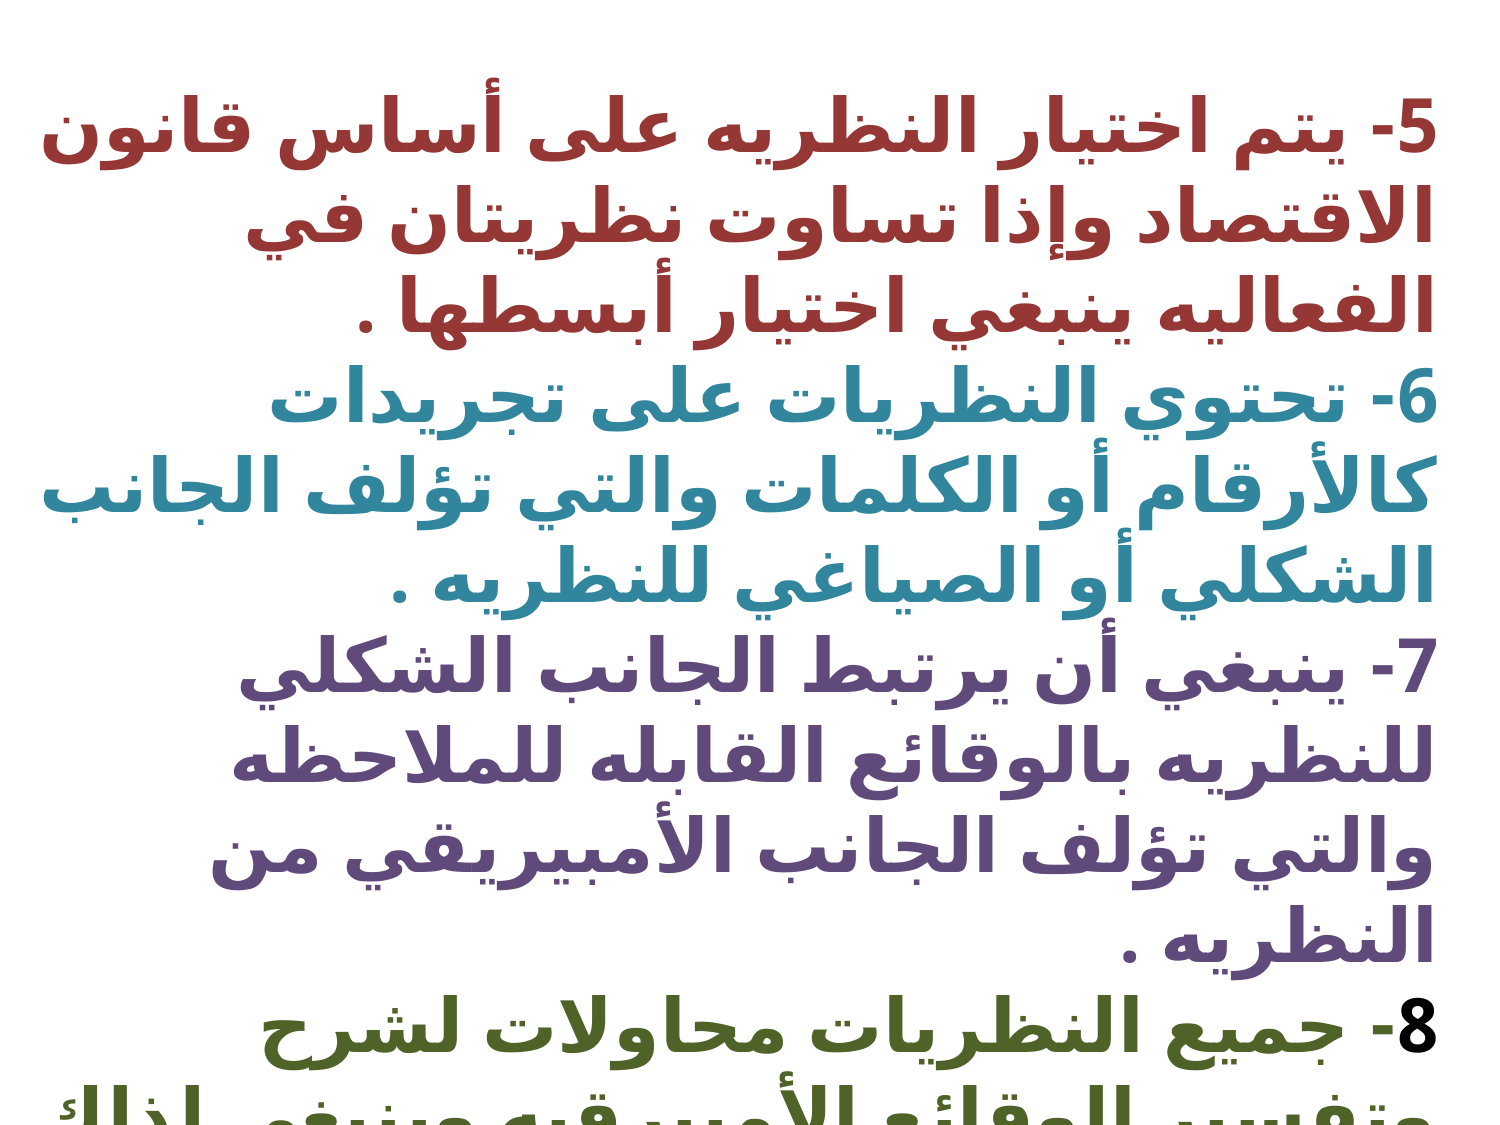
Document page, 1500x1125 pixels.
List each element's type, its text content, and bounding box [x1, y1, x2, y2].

text_box 5- يتم اختيار النظريه على أساس قانون الاقتصاد وإذا تساوت نظريتان في الفعاليه ينبغي اختيار أبسطها . 6- تحتوي النظريات على تجريدات كالأرقام أو الكلمات والتي تؤلف الجانب الشكلي أو الصياغي للنظريه . 7- ينبغي أن يرتبط الجانب الشكلي للنظريه بالوقائع القابله للملاحظه والتي تؤلف الجانب الأمبيريقي من النظريه . 8- جميع النظريات محاولات لشرح وتفسير الوقائع الأمبيرقيه وينبغي لذلك أن تبدأ بالملاحظات الأمبيريقيه وتنتهي بانتهائها . [0, 70, 1453, 1125]
